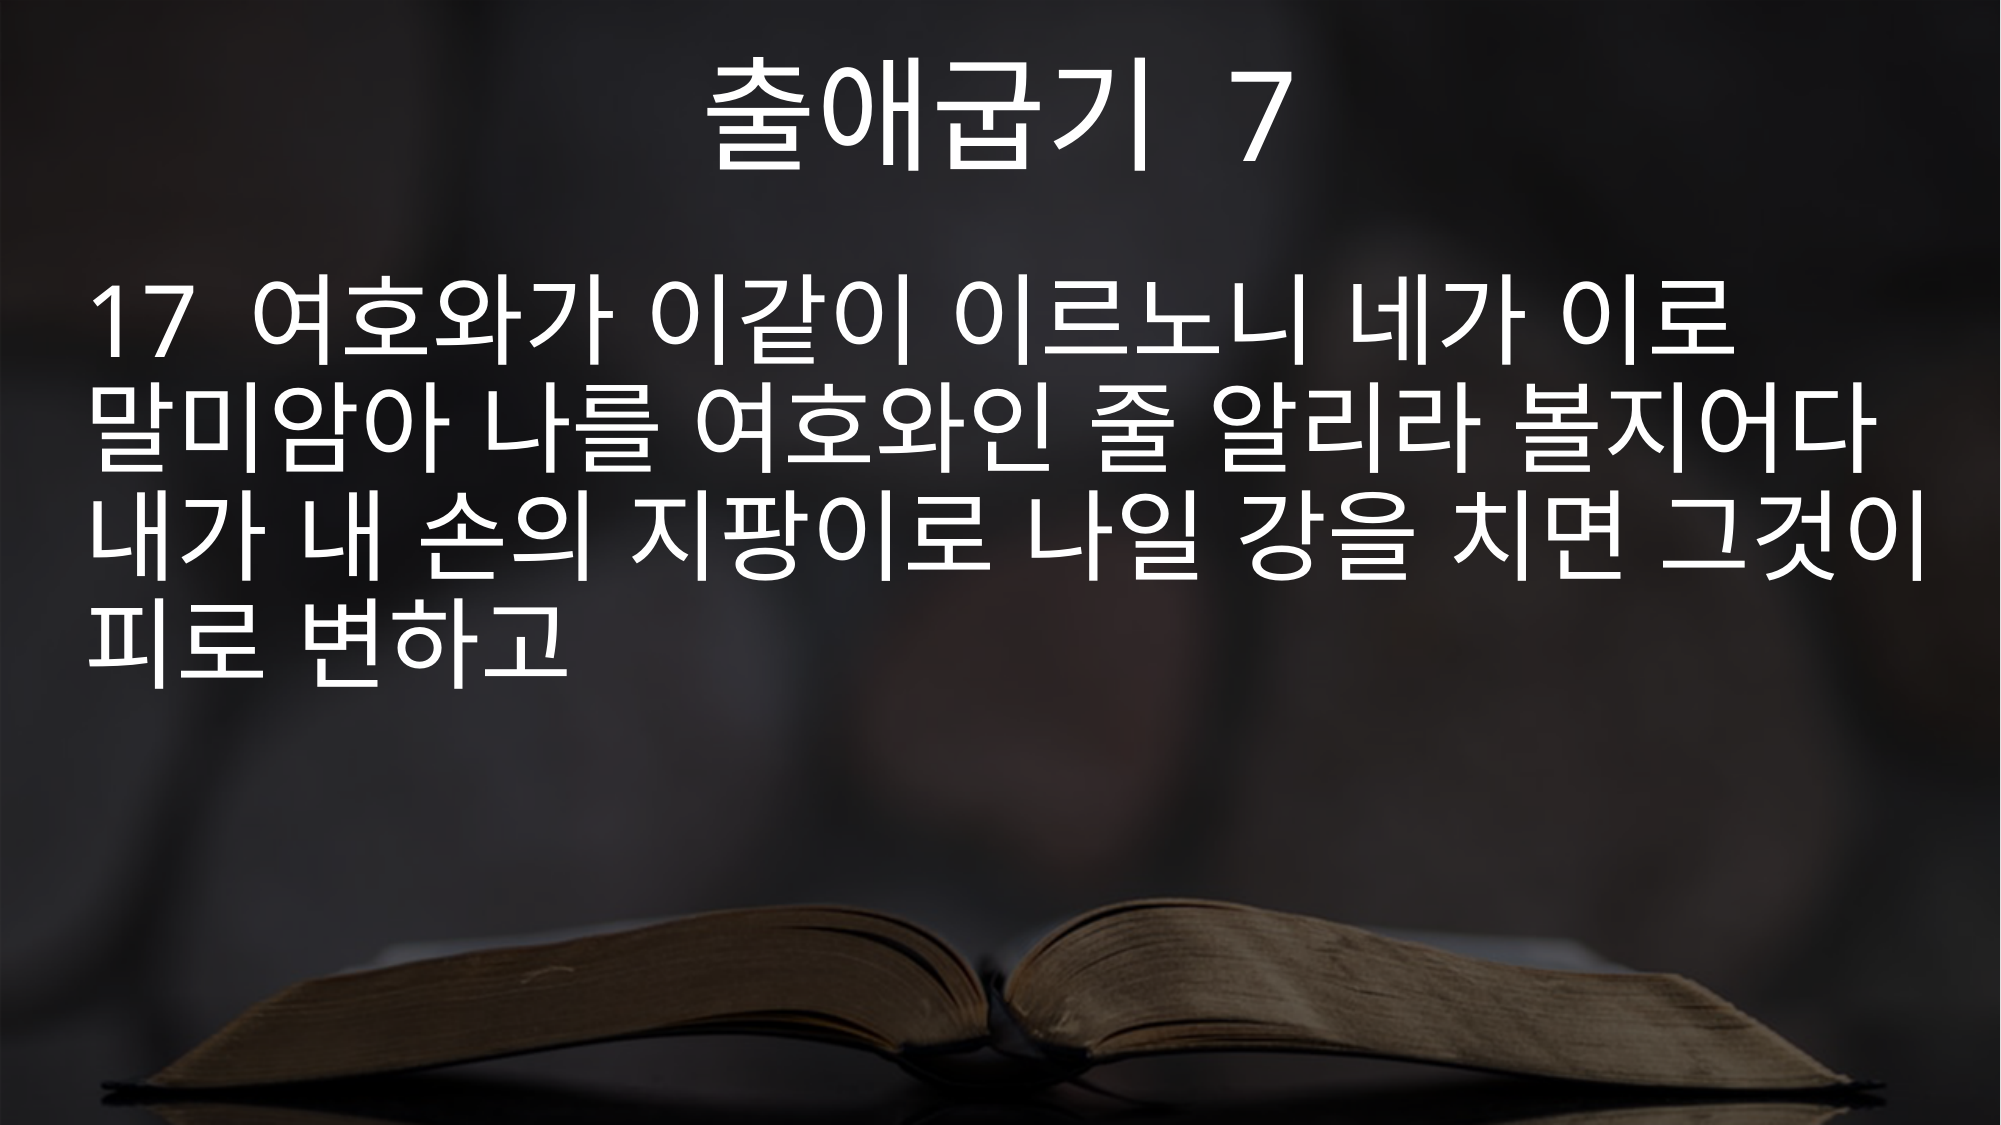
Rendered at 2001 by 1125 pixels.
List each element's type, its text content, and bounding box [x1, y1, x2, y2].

footer 출애굽기 7 [0, 32, 2000, 192]
list 17 여호와가 이같이 이르노니 네가 이로 말미암아 나를 여호와인 줄 알리라 볼지어다 내가 내 손의 지팡이로 나일 강을 치면 그것이 피로 변하고 [69, 263, 1953, 423]
picture [0, 0, 2001, 1125]
